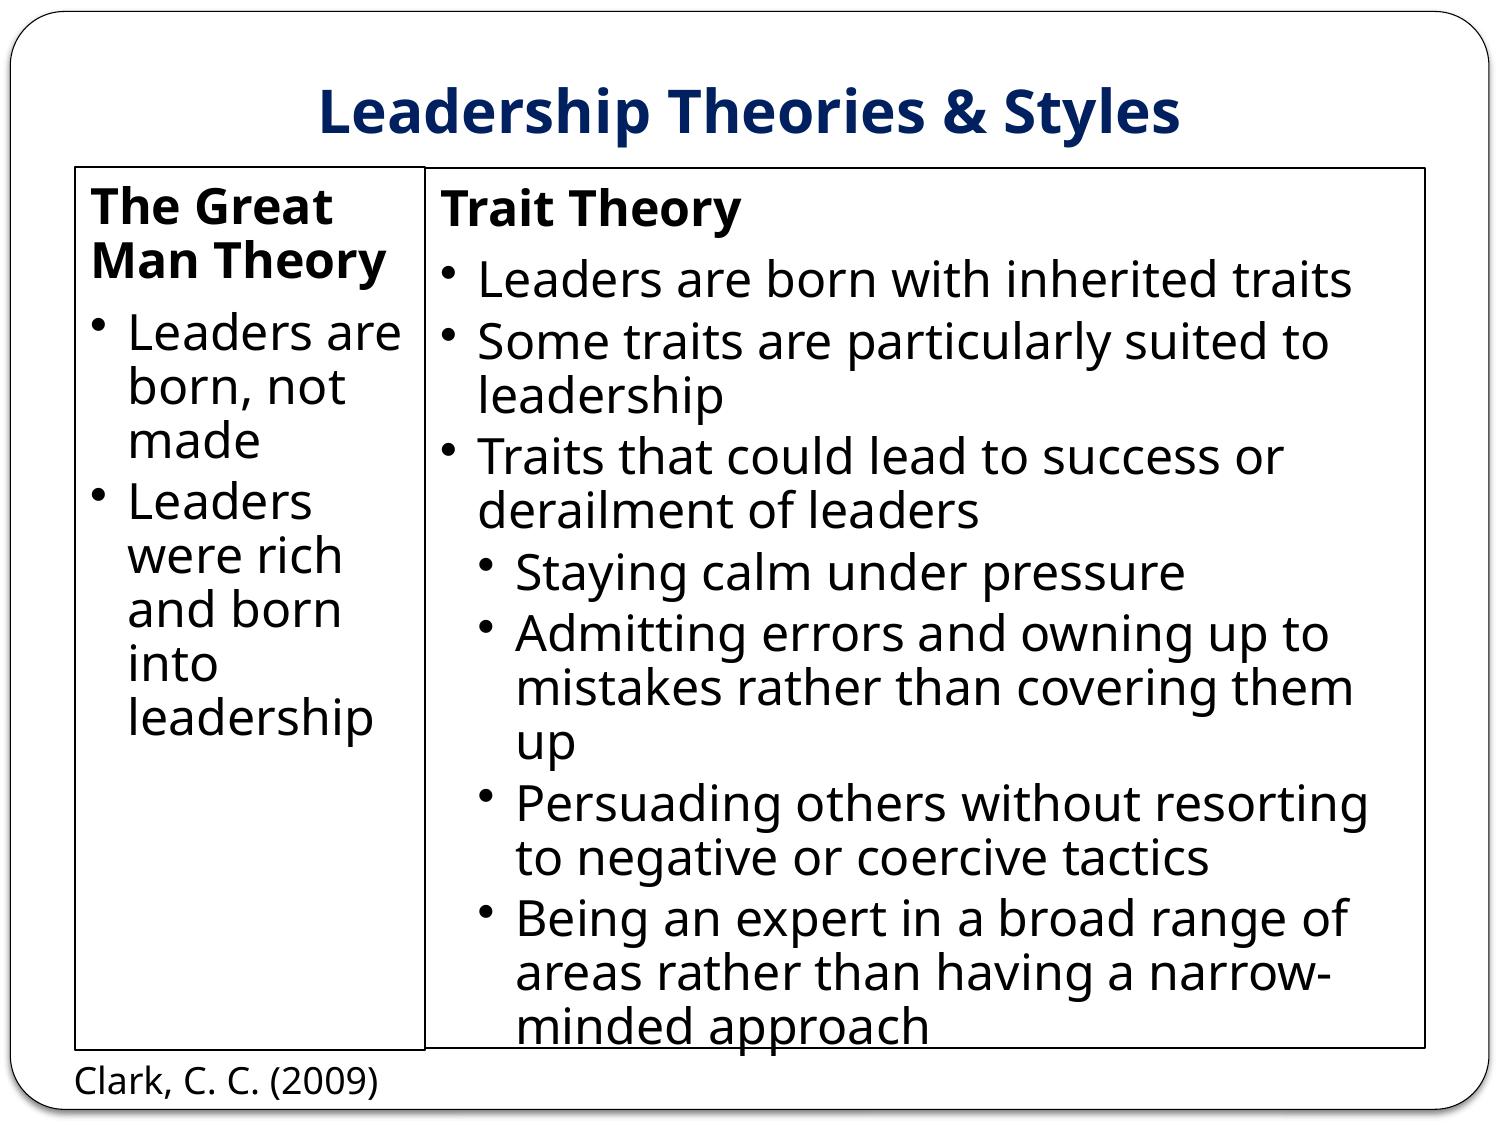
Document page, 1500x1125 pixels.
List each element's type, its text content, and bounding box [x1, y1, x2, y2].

text_box Clark, C. C. (2009) [58, 1049, 394, 1110]
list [74, 24, 1426, 1088]
